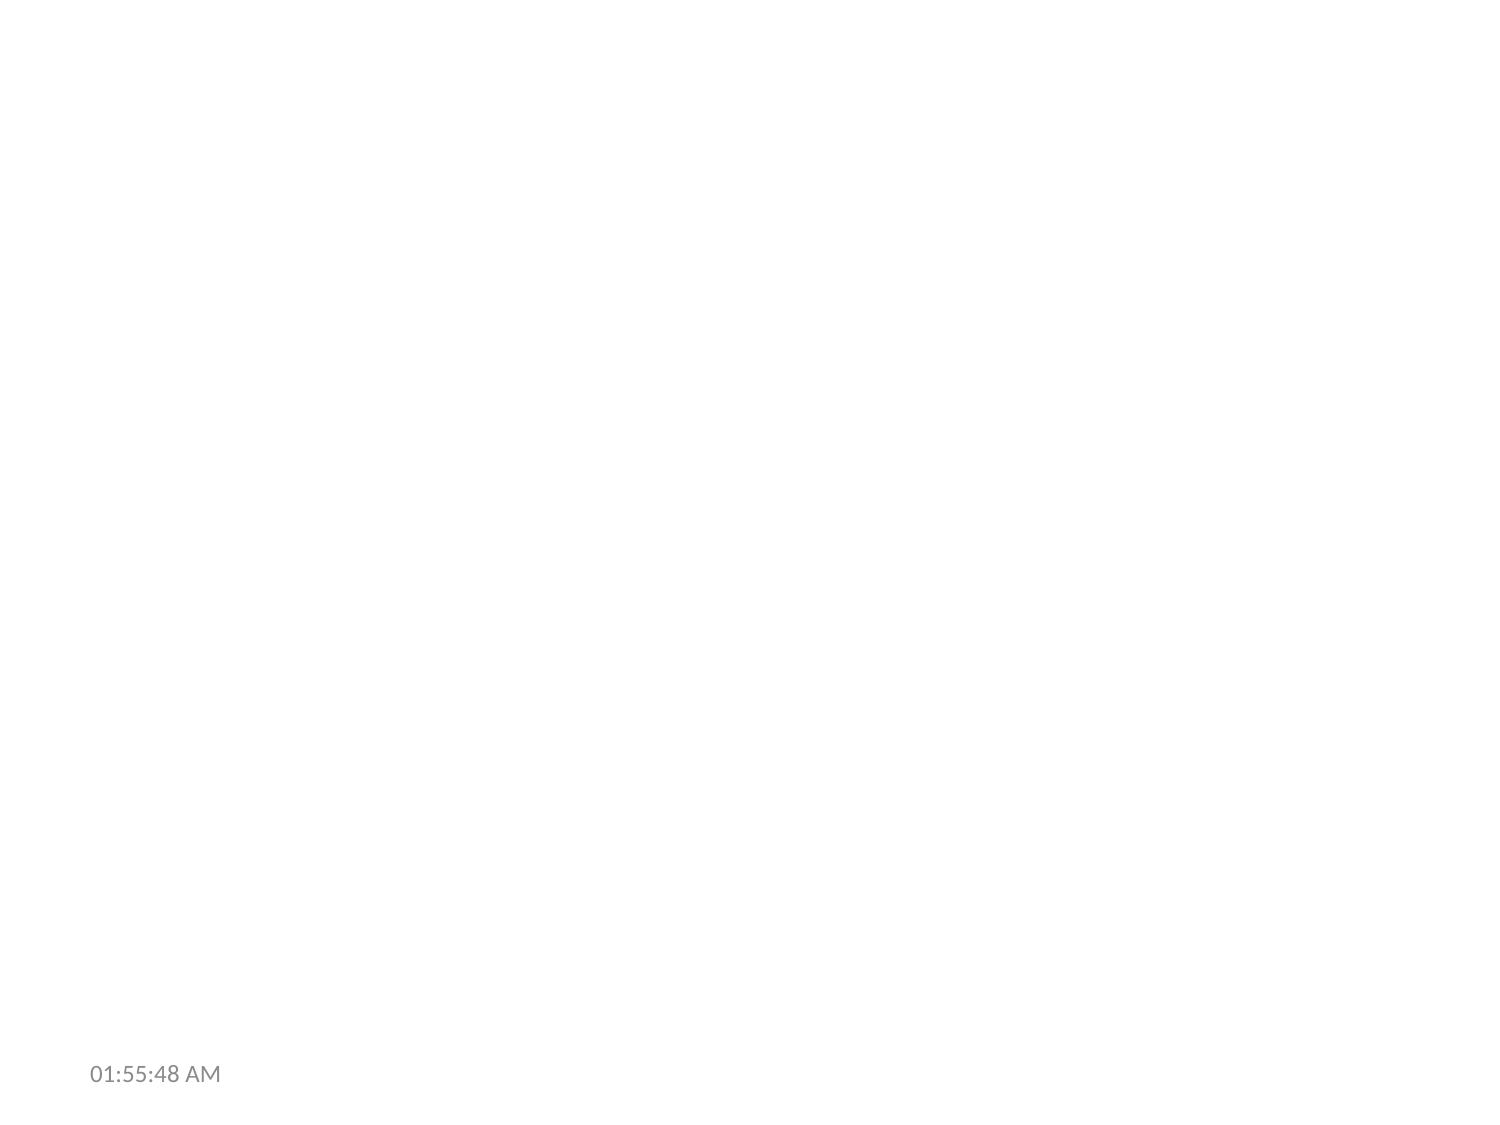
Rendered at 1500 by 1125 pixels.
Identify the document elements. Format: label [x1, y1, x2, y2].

slide_number [75, 1042, 425, 1103]
